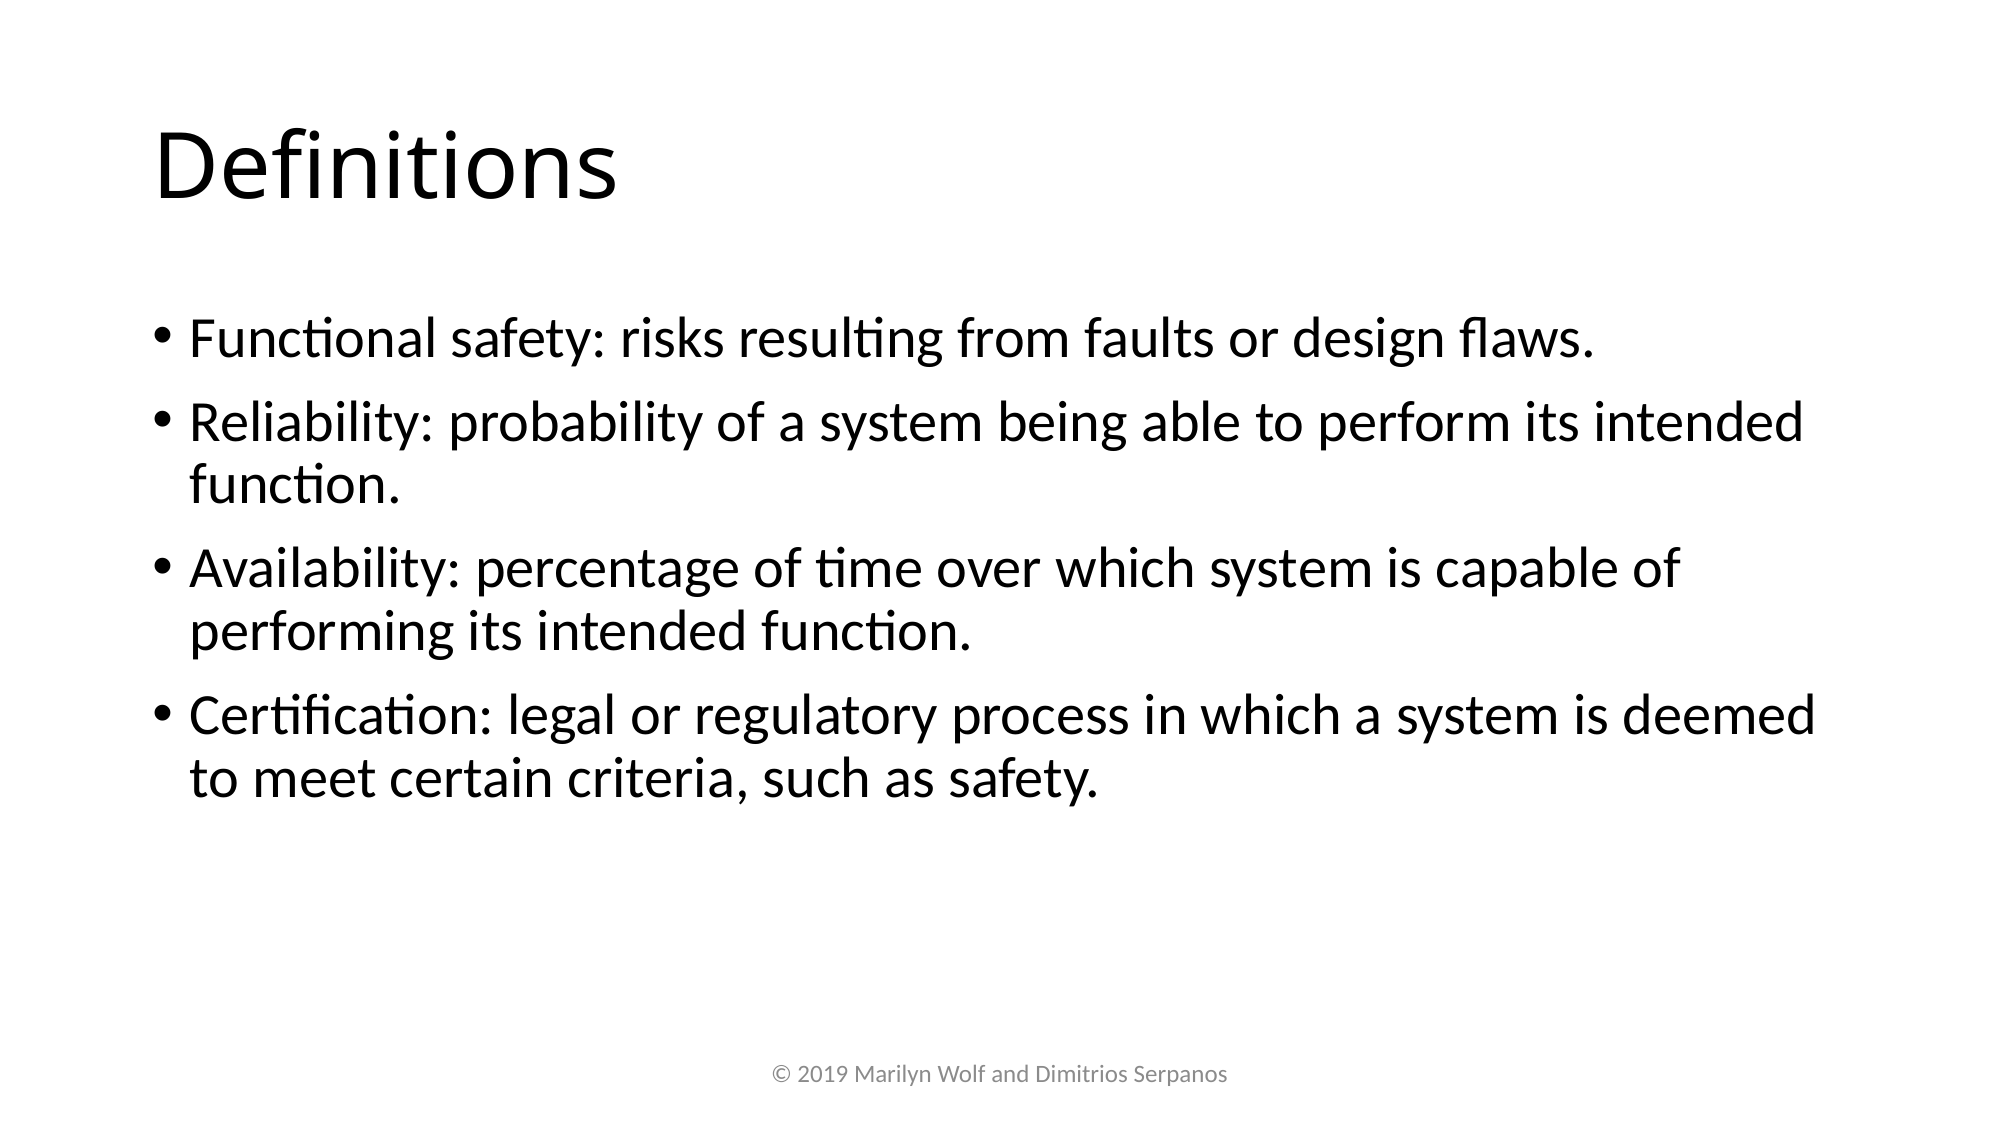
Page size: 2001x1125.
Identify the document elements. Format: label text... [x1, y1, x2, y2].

title Definitions [137, 59, 1863, 278]
list Functional safety: risks resulting from faults or design flaws. Reliability: probability of a system being able to perform its intended function. Availability: percentage of time over which system is capable of performing its intended function. Certification: legal or regulatory process in which a system is deemed to meet certain criteria, such as safety. [137, 299, 1863, 1014]
footer © 2019 Marilyn Wolf and Dimitrios Serpanos [662, 1042, 1338, 1103]
